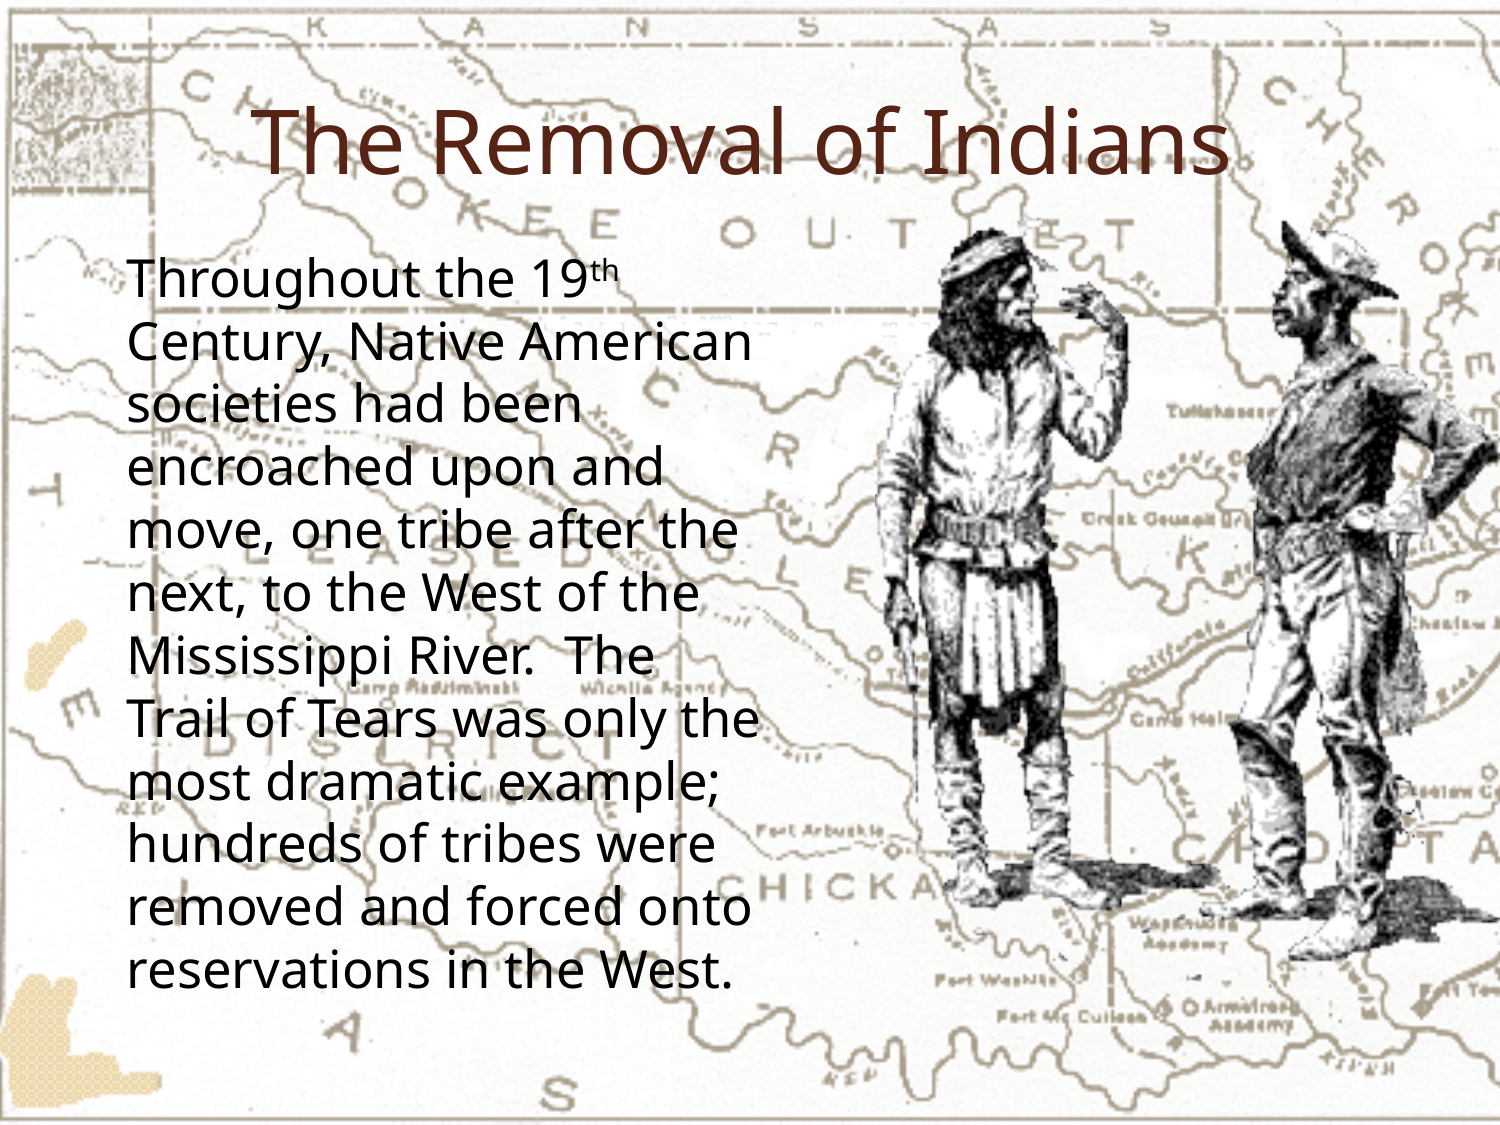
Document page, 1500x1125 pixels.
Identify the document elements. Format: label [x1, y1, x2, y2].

list [0, 0, 1500, 1125]
picture [875, 212, 1500, 988]
